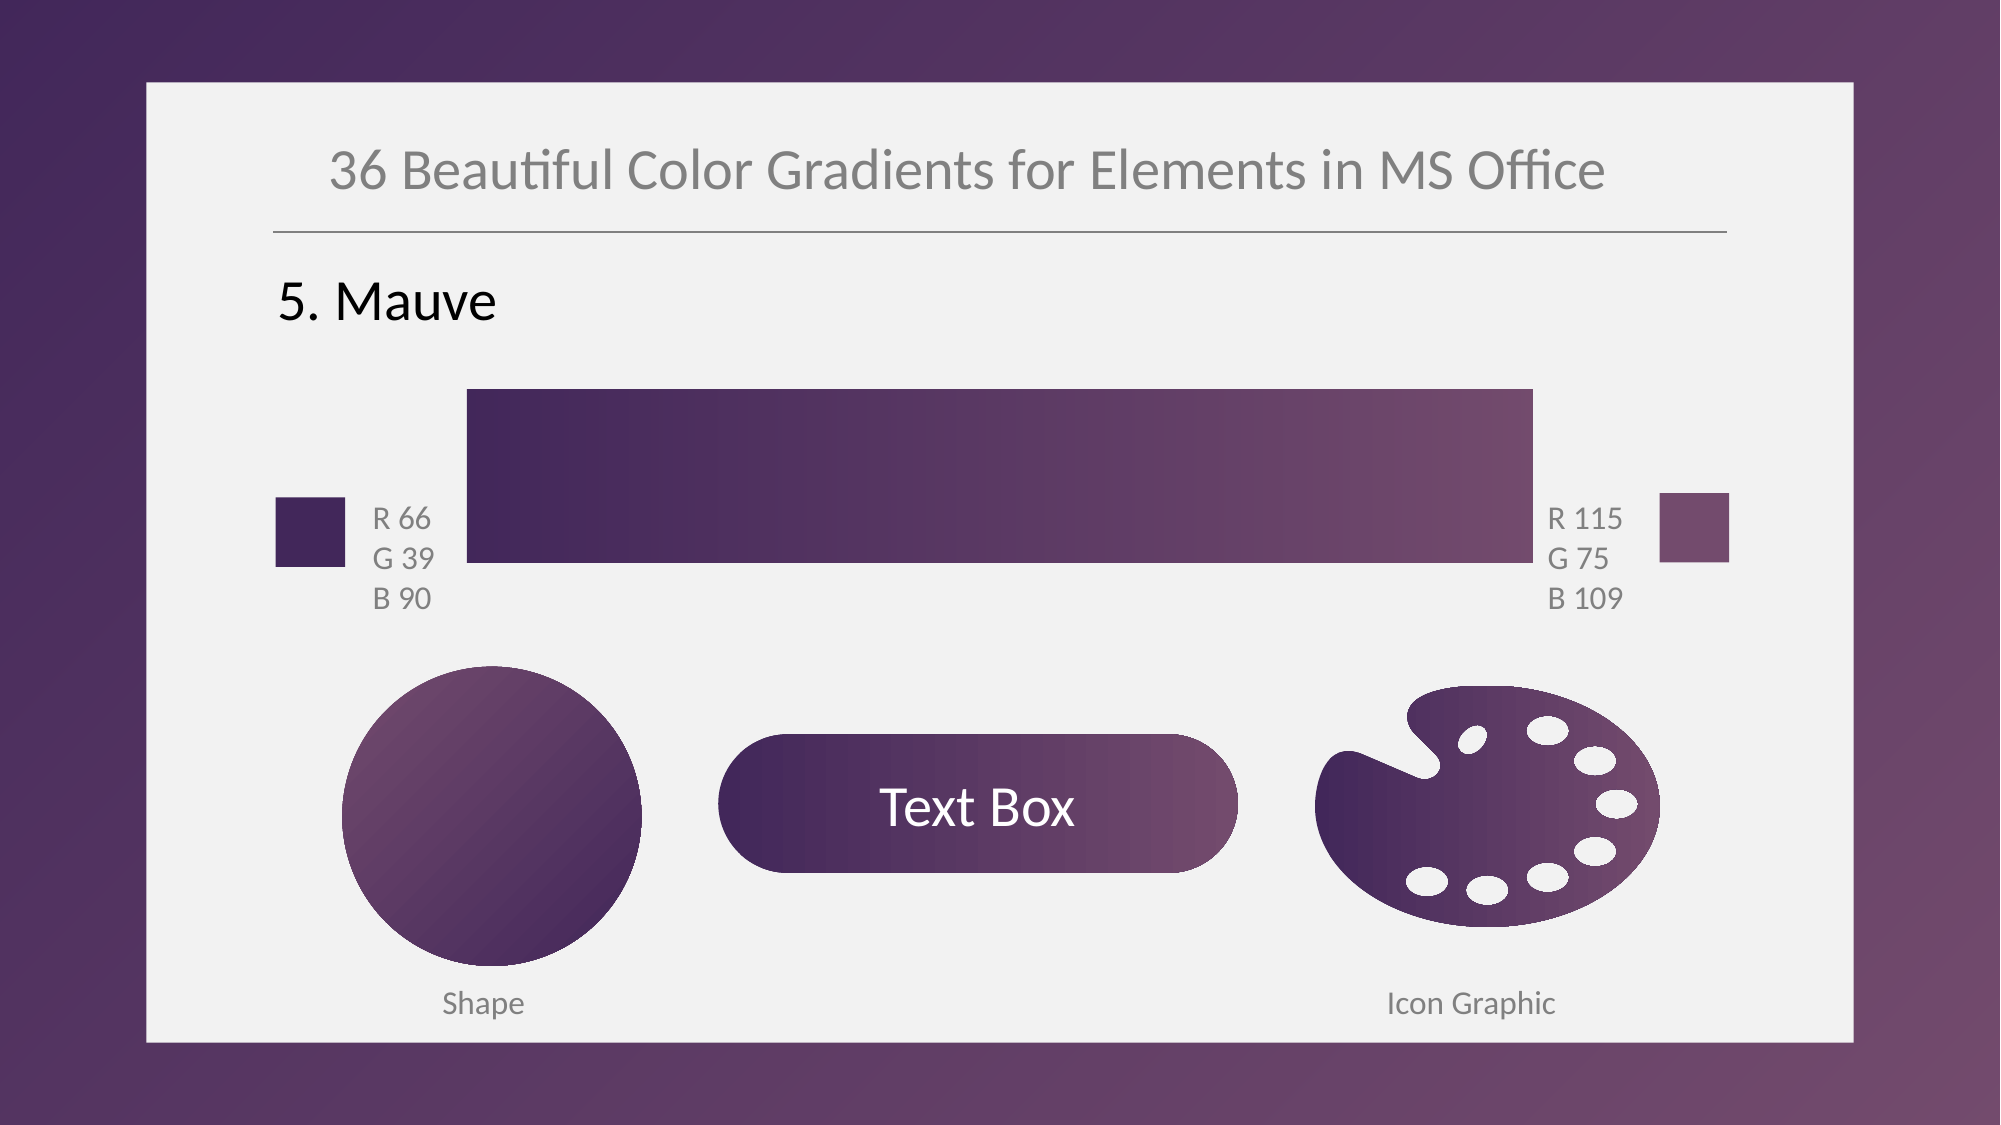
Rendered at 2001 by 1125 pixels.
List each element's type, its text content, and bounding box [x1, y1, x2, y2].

text_box [1658, 491, 1731, 564]
text_box 36 Beautiful Color Gradients for Elements in MS Office [314, 123, 1908, 209]
text_box [1312, 683, 1662, 930]
text_box 5. Mauve [262, 254, 513, 340]
text_box [465, 387, 1535, 565]
text_box [340, 664, 644, 969]
text_box [144, 80, 1856, 1045]
text_box [274, 495, 347, 569]
text_box R 66 G 39 B 90 [357, 488, 485, 624]
text_box Icon Graphic [1372, 973, 1603, 1029]
text_box Shape [427, 973, 555, 1029]
text_box R 115 G 75 B 109 [1533, 488, 1660, 624]
text_box Text Box [716, 732, 1240, 875]
